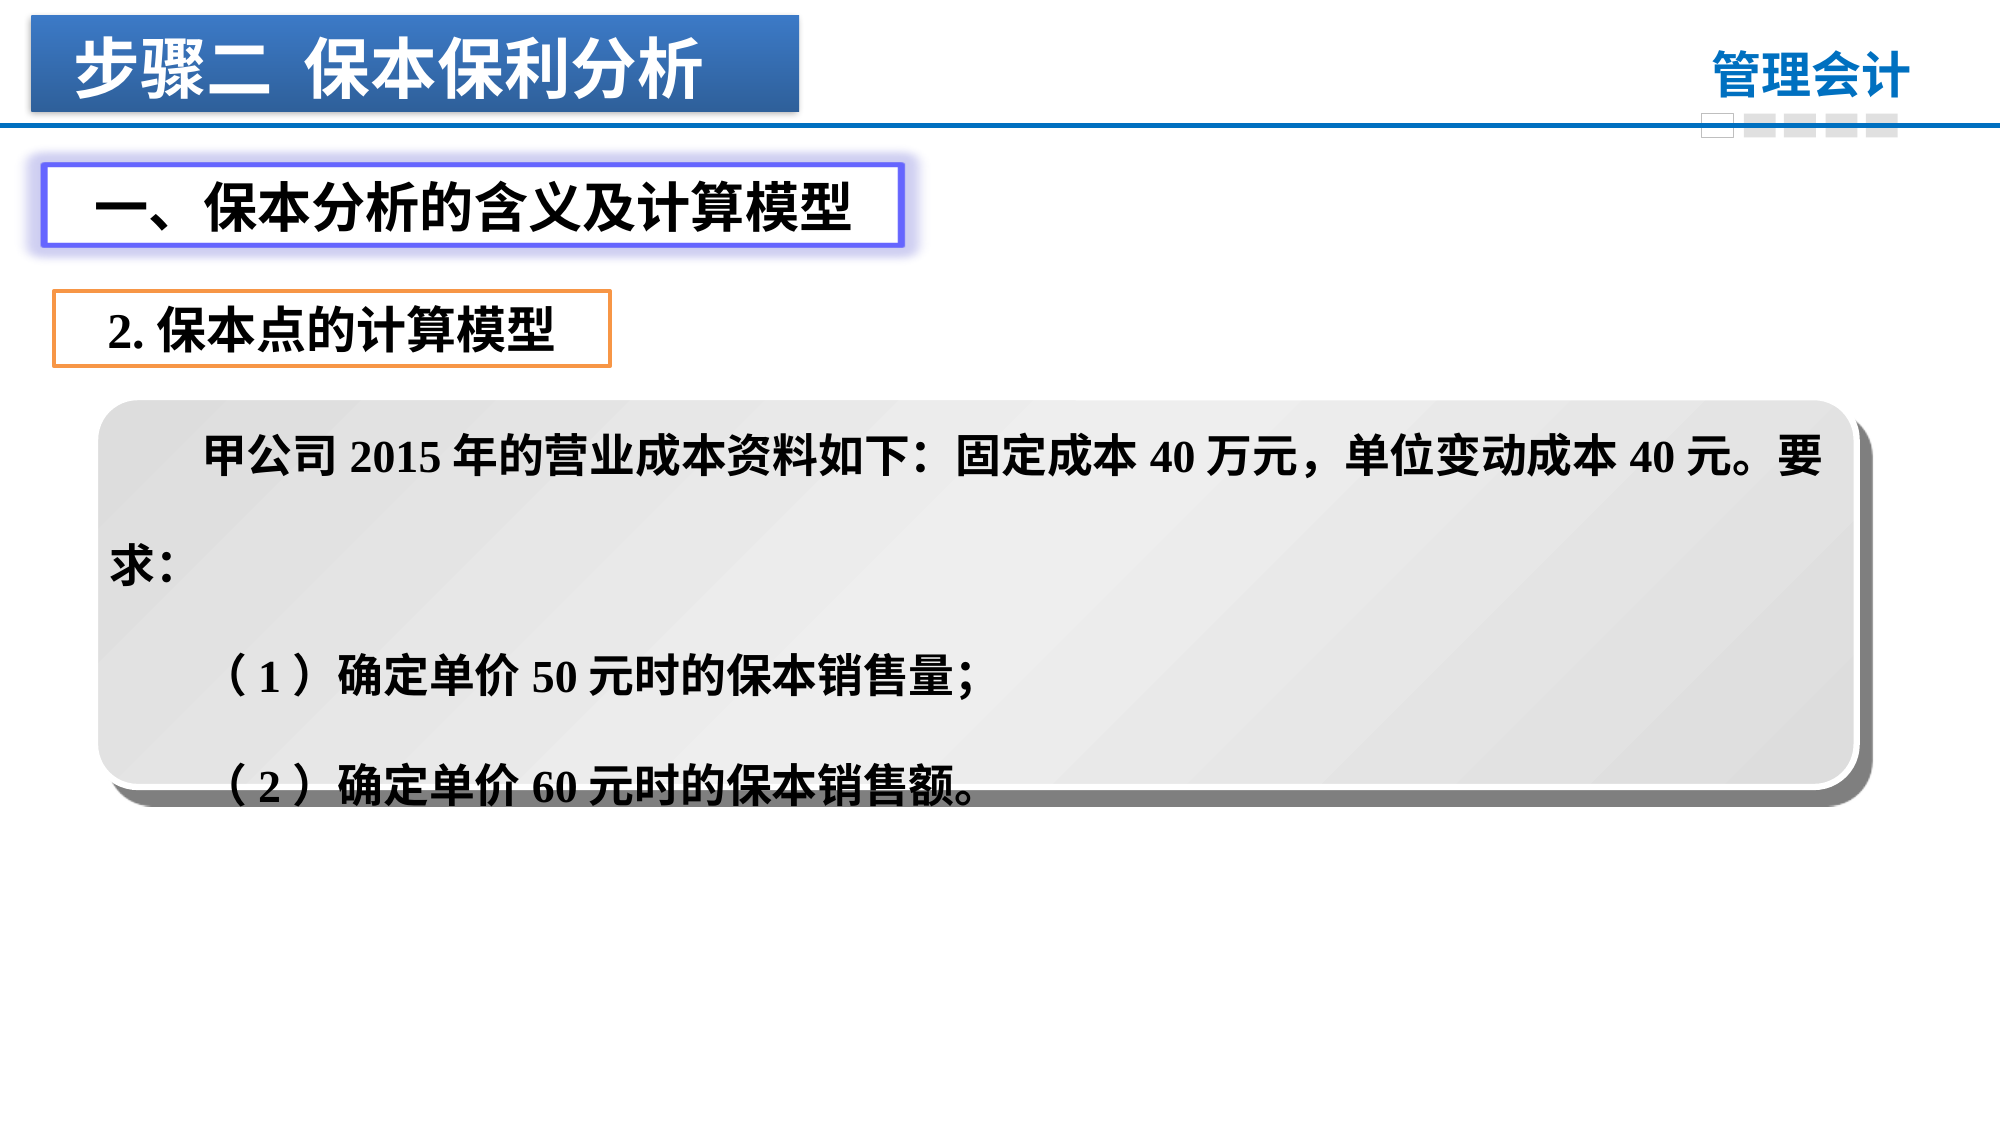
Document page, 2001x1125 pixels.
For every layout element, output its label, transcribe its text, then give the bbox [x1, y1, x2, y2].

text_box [31, 14, 800, 117]
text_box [5, 136, 942, 273]
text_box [94, 396, 1857, 788]
text_box 2.保本点的计算模型 [52, 289, 612, 368]
